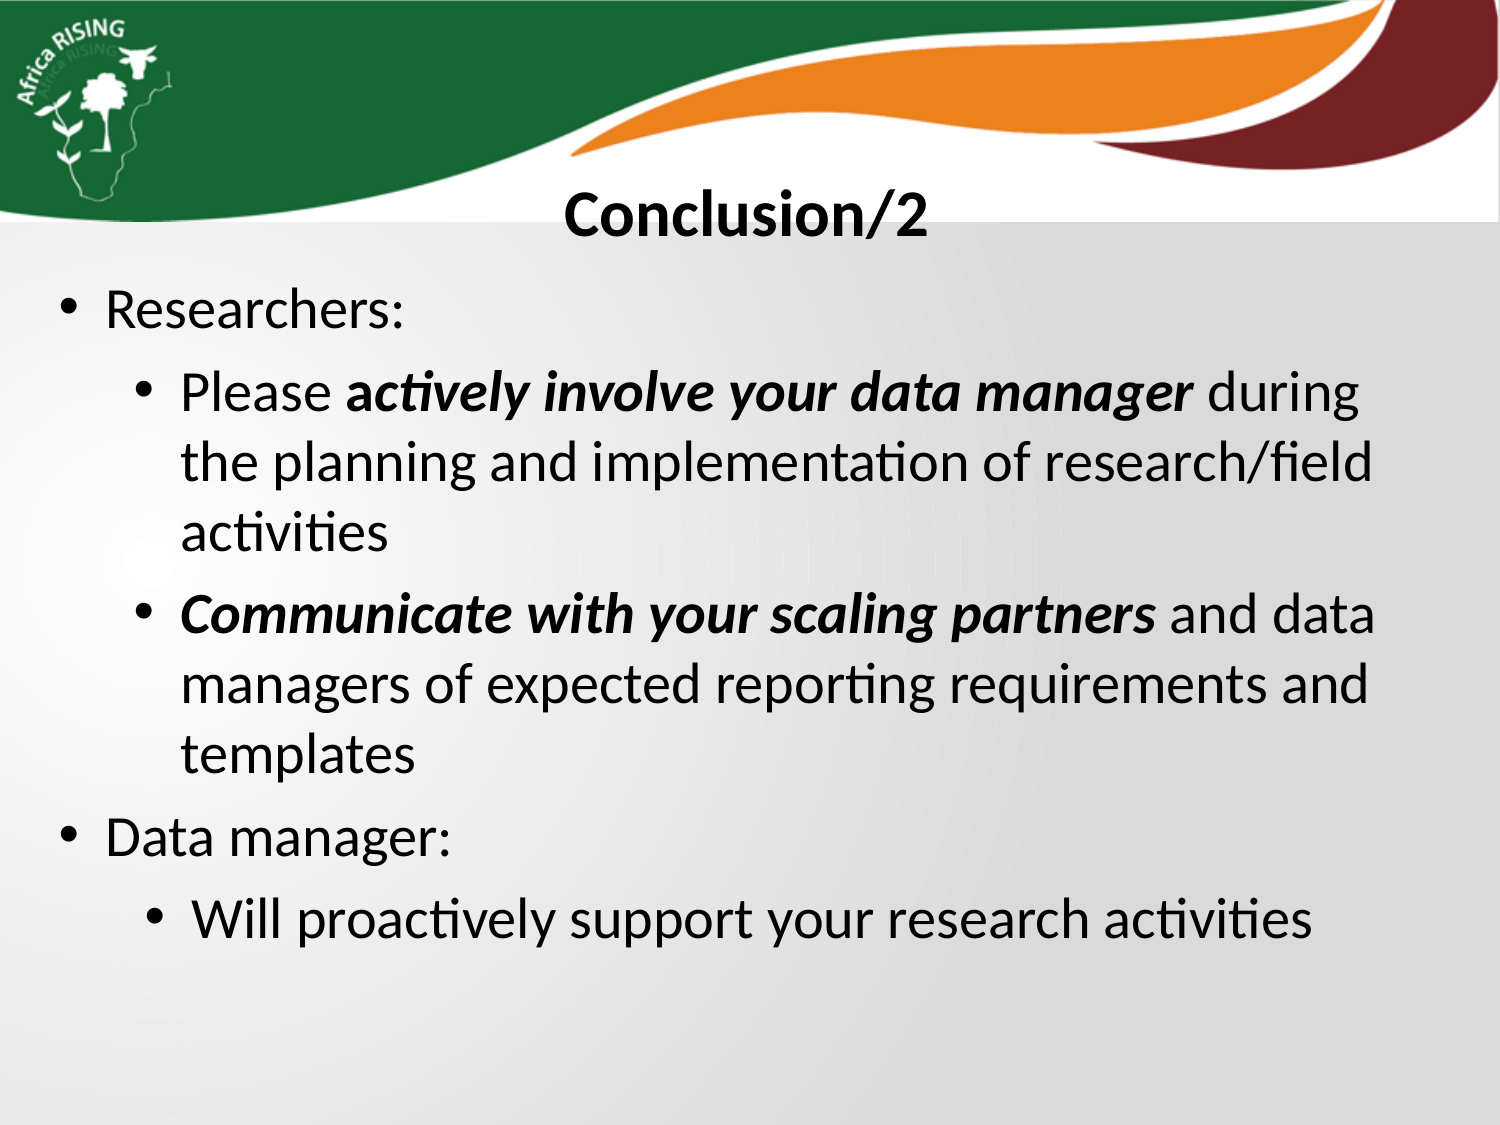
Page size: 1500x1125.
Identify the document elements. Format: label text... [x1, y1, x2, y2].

list Conclusion/2 [99, 162, 1375, 263]
text_box Researchers: Please actively involve your data manager during the planning and implementation of research/field activities Communicate with your scaling partners and data managers of expected reporting requirements and templates Data manager: Will proactively support your research activities [43, 263, 1457, 1041]
picture [0, 0, 1499, 222]
